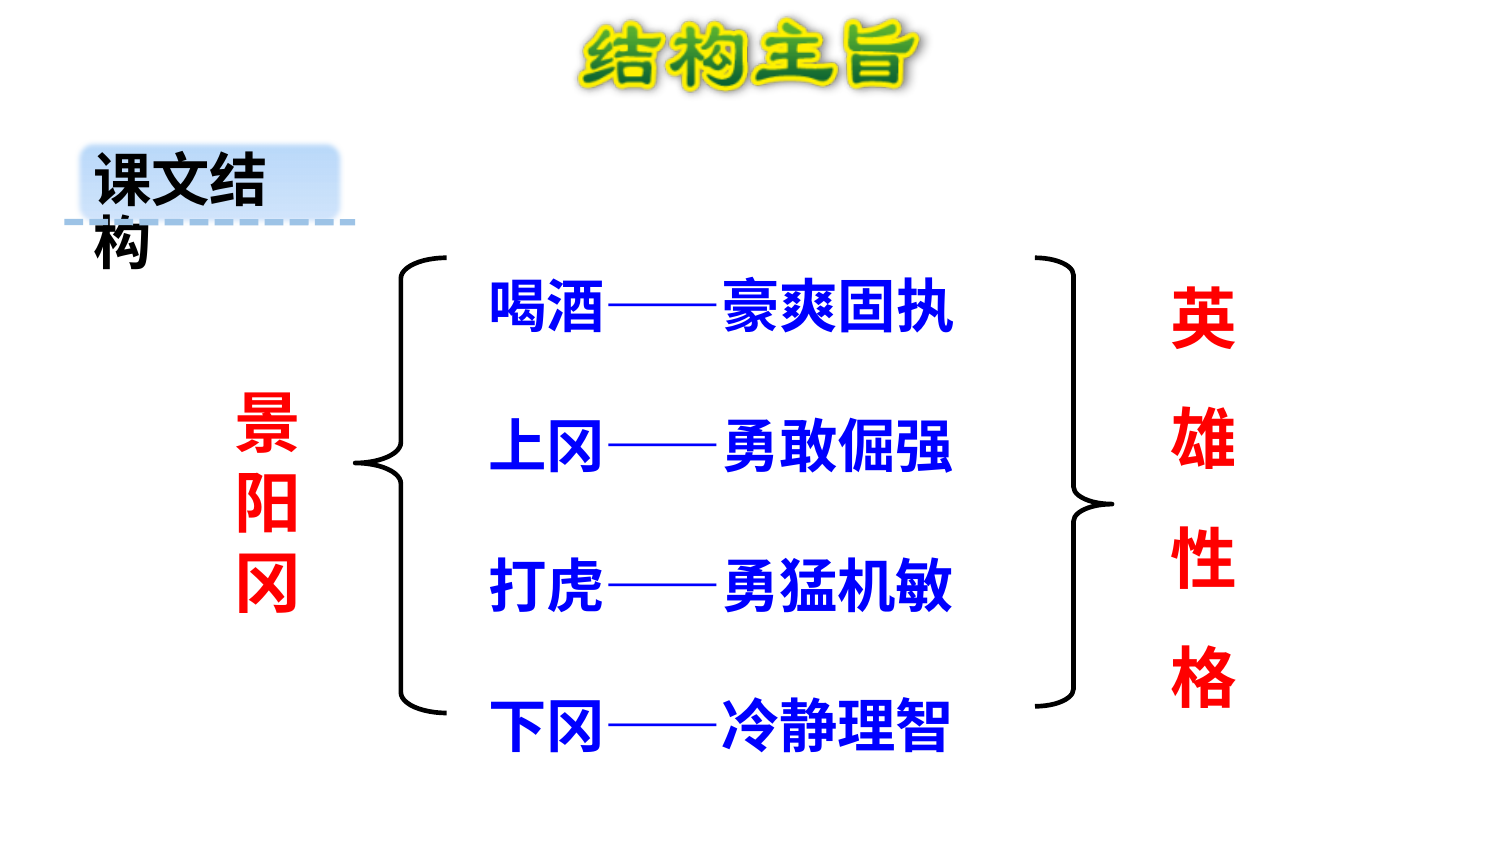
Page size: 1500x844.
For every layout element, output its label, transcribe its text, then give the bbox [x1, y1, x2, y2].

text_box [355, 257, 447, 713]
text_box [1034, 257, 1113, 707]
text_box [64, 139, 356, 227]
text_box 英 雄 性 格 [1198, 229, 1291, 724]
text_box 喝酒——豪爽固执 上冈——勇敢倔强 打虎——勇猛机敏 下冈——冷静理智 [473, 192, 1198, 767]
text_box 景 阳 冈 [219, 293, 317, 709]
picture [570, 9, 930, 105]
